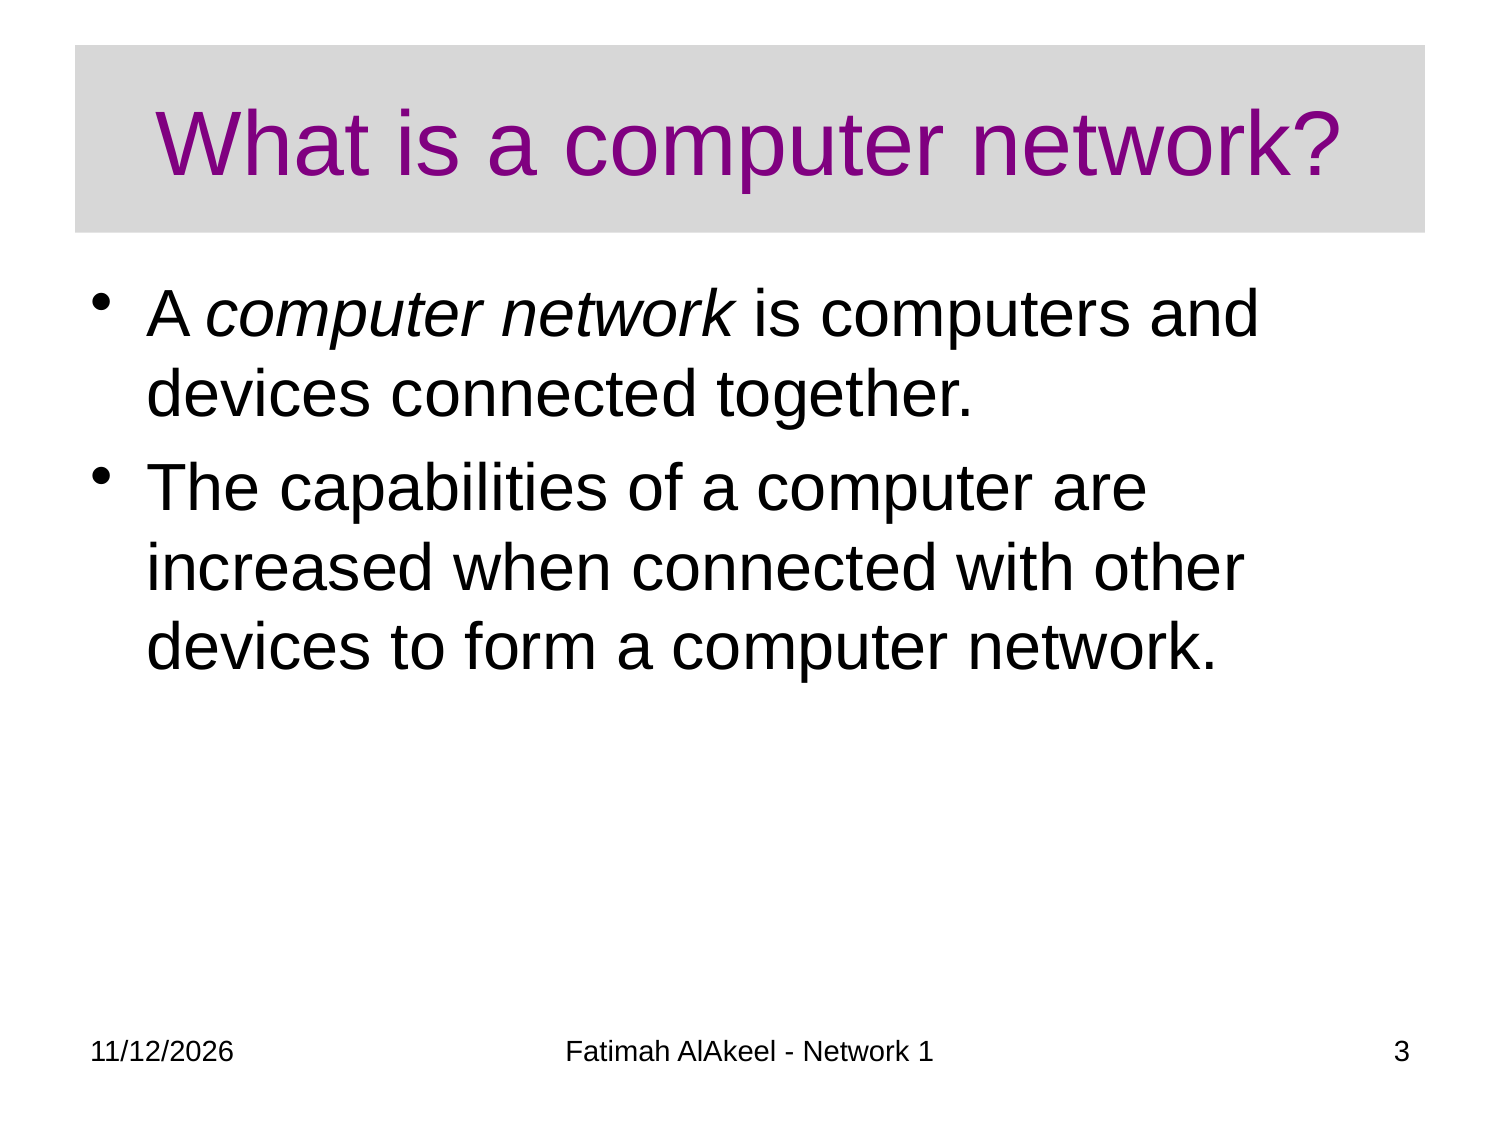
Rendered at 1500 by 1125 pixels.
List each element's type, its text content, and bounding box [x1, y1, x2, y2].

list A computer network is computers and devices connected together. The capabilities of a computer are increased when connected with other devices to form a computer network. [74, 262, 1426, 1006]
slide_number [74, 1024, 426, 1103]
footer Fatimah AlAkeel - Network 1 [512, 1024, 988, 1103]
slide_number 3 [1074, 1024, 1426, 1103]
title What is a computer network? [74, 44, 1426, 233]
